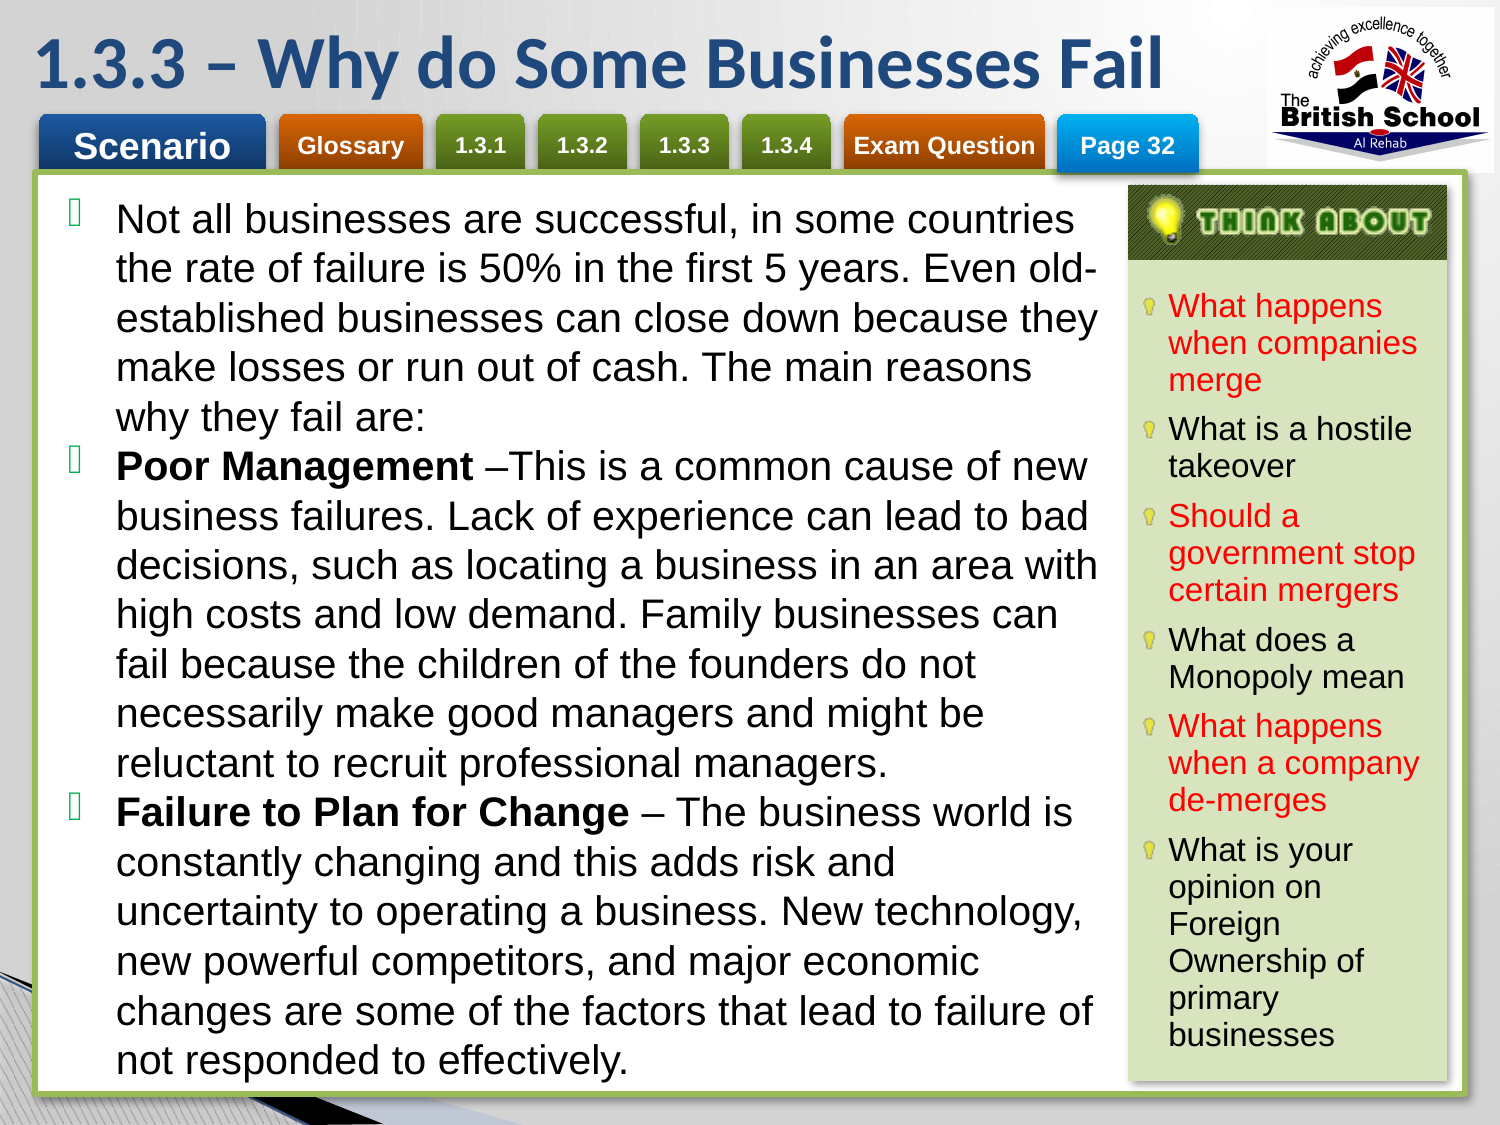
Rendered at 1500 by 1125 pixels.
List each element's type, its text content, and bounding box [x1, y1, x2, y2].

picture [1139, 627, 1159, 652]
title 1.3.3 – Why do Some Businesses Fail [17, 7, 1282, 110]
table_header [1128, 185, 1447, 260]
text_box Page 32 [1057, 114, 1199, 173]
table_cell What happens when companies merge What is a hostile takeover Should a government stop certain mergers What does a Monopoly mean What happens when a company de-merges What is your opinion on Foreign Ownership of primary businesses [1128, 260, 1447, 1081]
picture [1139, 417, 1159, 441]
picture [1139, 504, 1159, 528]
picture [1146, 191, 1436, 252]
picture [1139, 714, 1159, 738]
picture [281, 1114, 303, 1125]
text_box Not all businesses are successful, in some countries the rate of failure is 50% in the first 5 years. Even old-established businesses can close down because they make losses or run out of cash. The main reasons why they fail are: Poor Management –This is a common cause of new business failures. Lack of experience can lead to bad decisions, such as locating a business in an area with high costs and low demand. Family businesses can fail because the children of the founders do not necessarily make good managers and might be reluctant to recruit professional managers. Failure to Plan for Change – The business world is constantly changing and this adds risk and uncertainty to operating a business. New technology, new powerful competitors, and major economic changes are some of the factors that lead to failure of not responded to effectively. [53, 184, 1117, 1090]
picture [1139, 837, 1159, 862]
picture [1267, 7, 1495, 173]
picture [1139, 294, 1159, 318]
